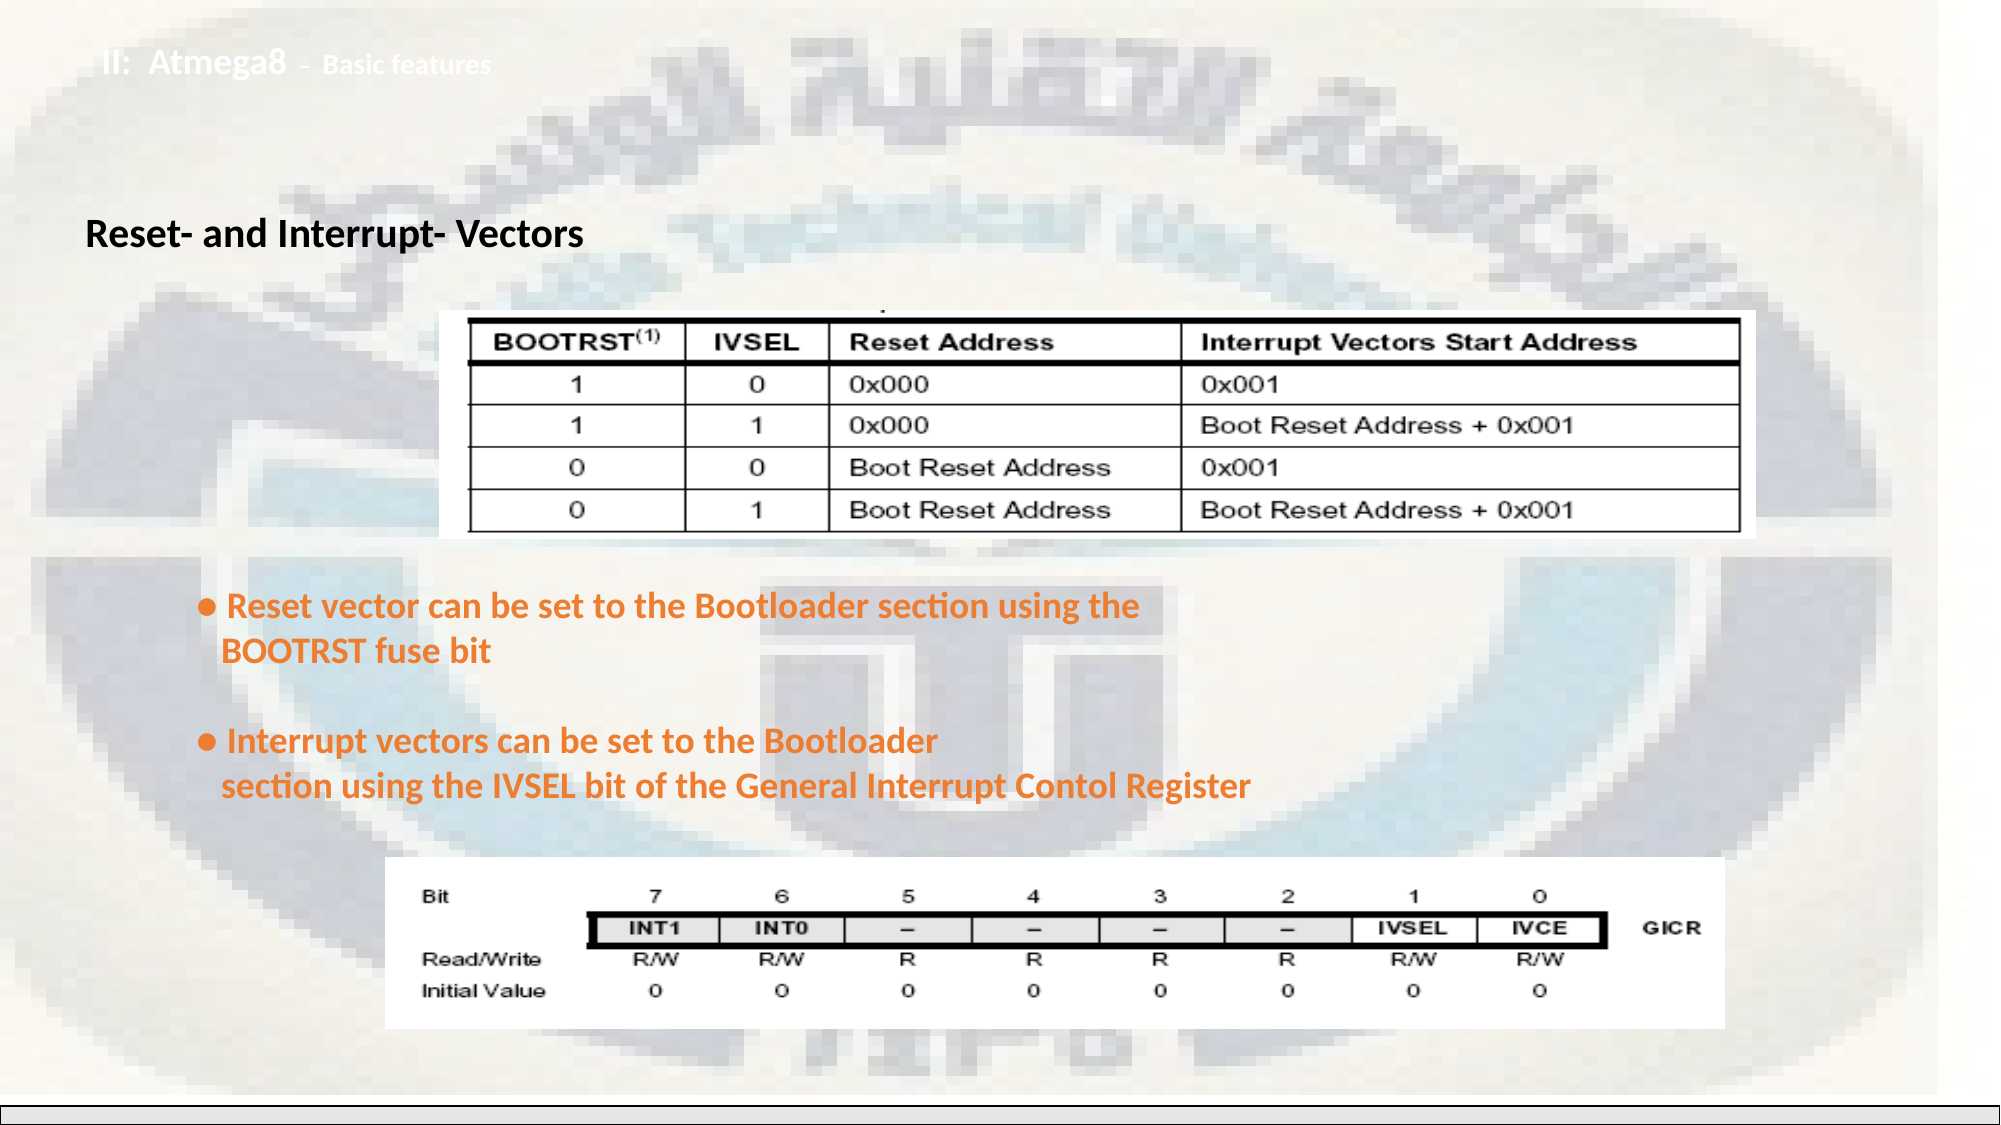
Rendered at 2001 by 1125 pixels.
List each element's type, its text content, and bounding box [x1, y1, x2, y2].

text_box Reset- and Interrupt- Vectors [70, 148, 1930, 309]
picture [385, 857, 1725, 1029]
text_box ● Reset vector can be set to the Bootloader section using the BOOTRST fuse bit ● Interrupt vectors can be set to the Bootloader section using the IVSEL bit of the General Interrupt Contol Register [180, 574, 1867, 814]
picture [439, 310, 1756, 539]
text_box Label Operator Operand[s] ;Comment INIT: mov ax, bx ; Copy contents of bx into ax Label - INIT: Operator - mov Operands - ax and bx Comment - alphanumeric string between ; and \n Not case sensitive Unlike other assemblers, destination operand is first mov is the mnemonic that the assembler translates into an opcode [0, 0, 2000, 1105]
text_box [0, 1105, 2000, 1125]
text_box II: Atmega8 – Basic features [86, 29, 1457, 90]
